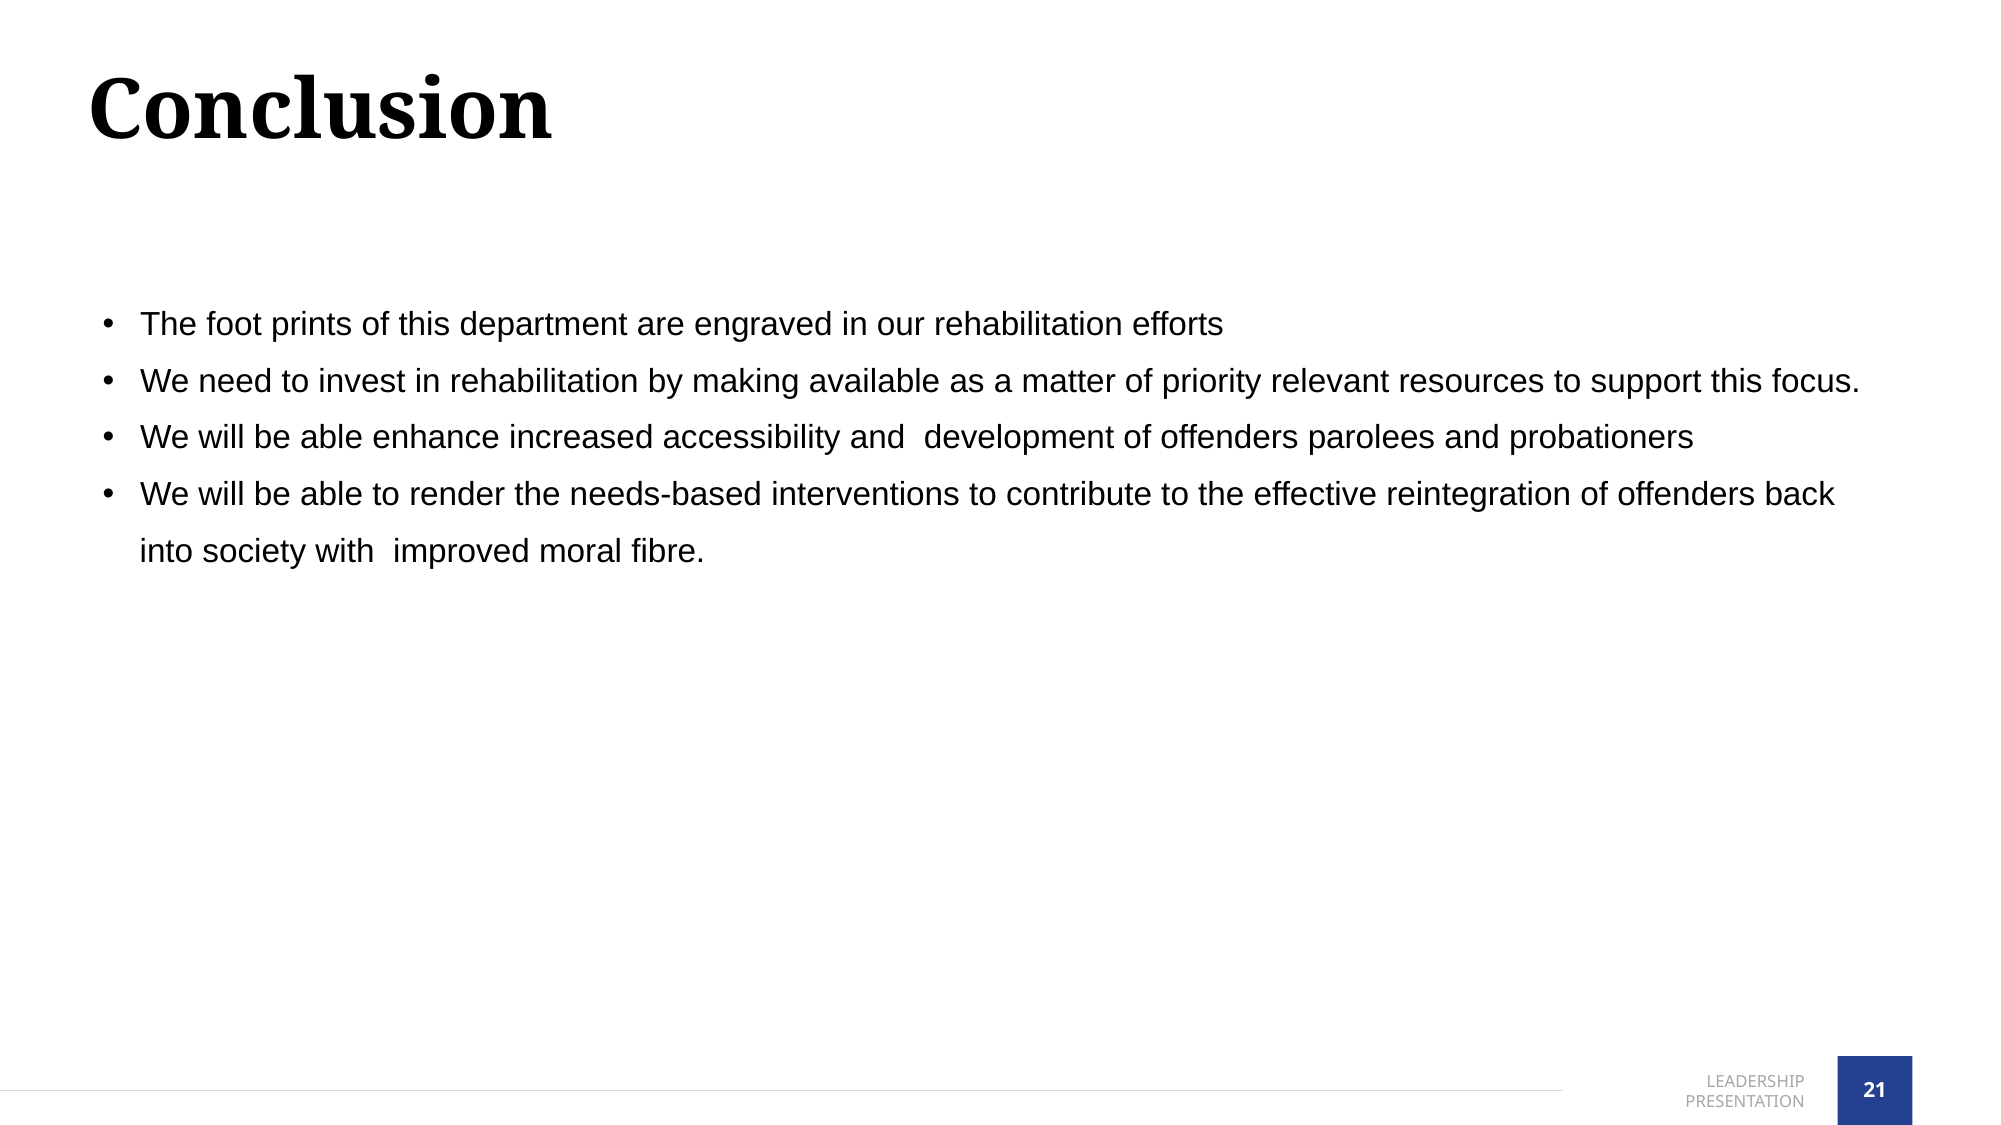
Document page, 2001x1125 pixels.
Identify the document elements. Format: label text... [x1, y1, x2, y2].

title Conclusion [87, 66, 1913, 213]
list The foot prints of this department are engraved in our rehabilitation efforts We need to invest in rehabilitation by making available as a matter of priority relevant resources to support this focus. We will be able enhance increased accessibility and development of offenders parolees and probationers We will be able to render the needs-based interventions to contribute to the effective reintegration of offenders back into society with improved moral fibre. [87, 299, 1913, 1025]
